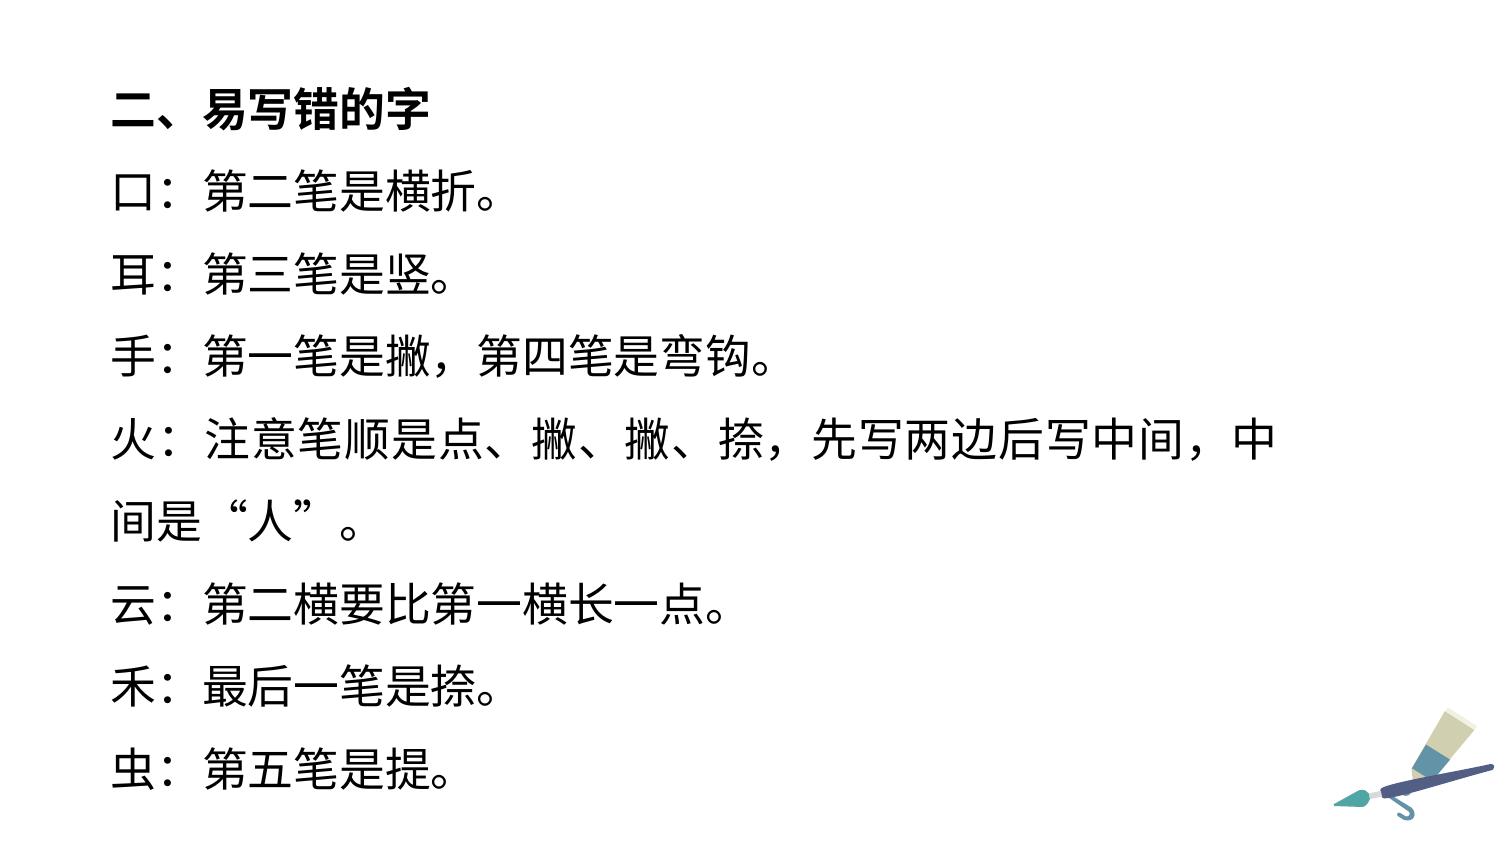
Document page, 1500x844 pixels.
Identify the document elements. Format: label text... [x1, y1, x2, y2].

text_box 二、易写错的字 口：第二笔是横折。 耳：第三笔是竖。 手：第一笔是撇，第四笔是弯钩。 火：注意笔顺是点、撇、撇、捺，先写两边后写中间，中间是“人”。 云：第二横要比第一横长一点。 禾：最后一笔是捺。 虫：第五笔是提。 [96, 45, 1294, 803]
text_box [1358, 708, 1481, 844]
